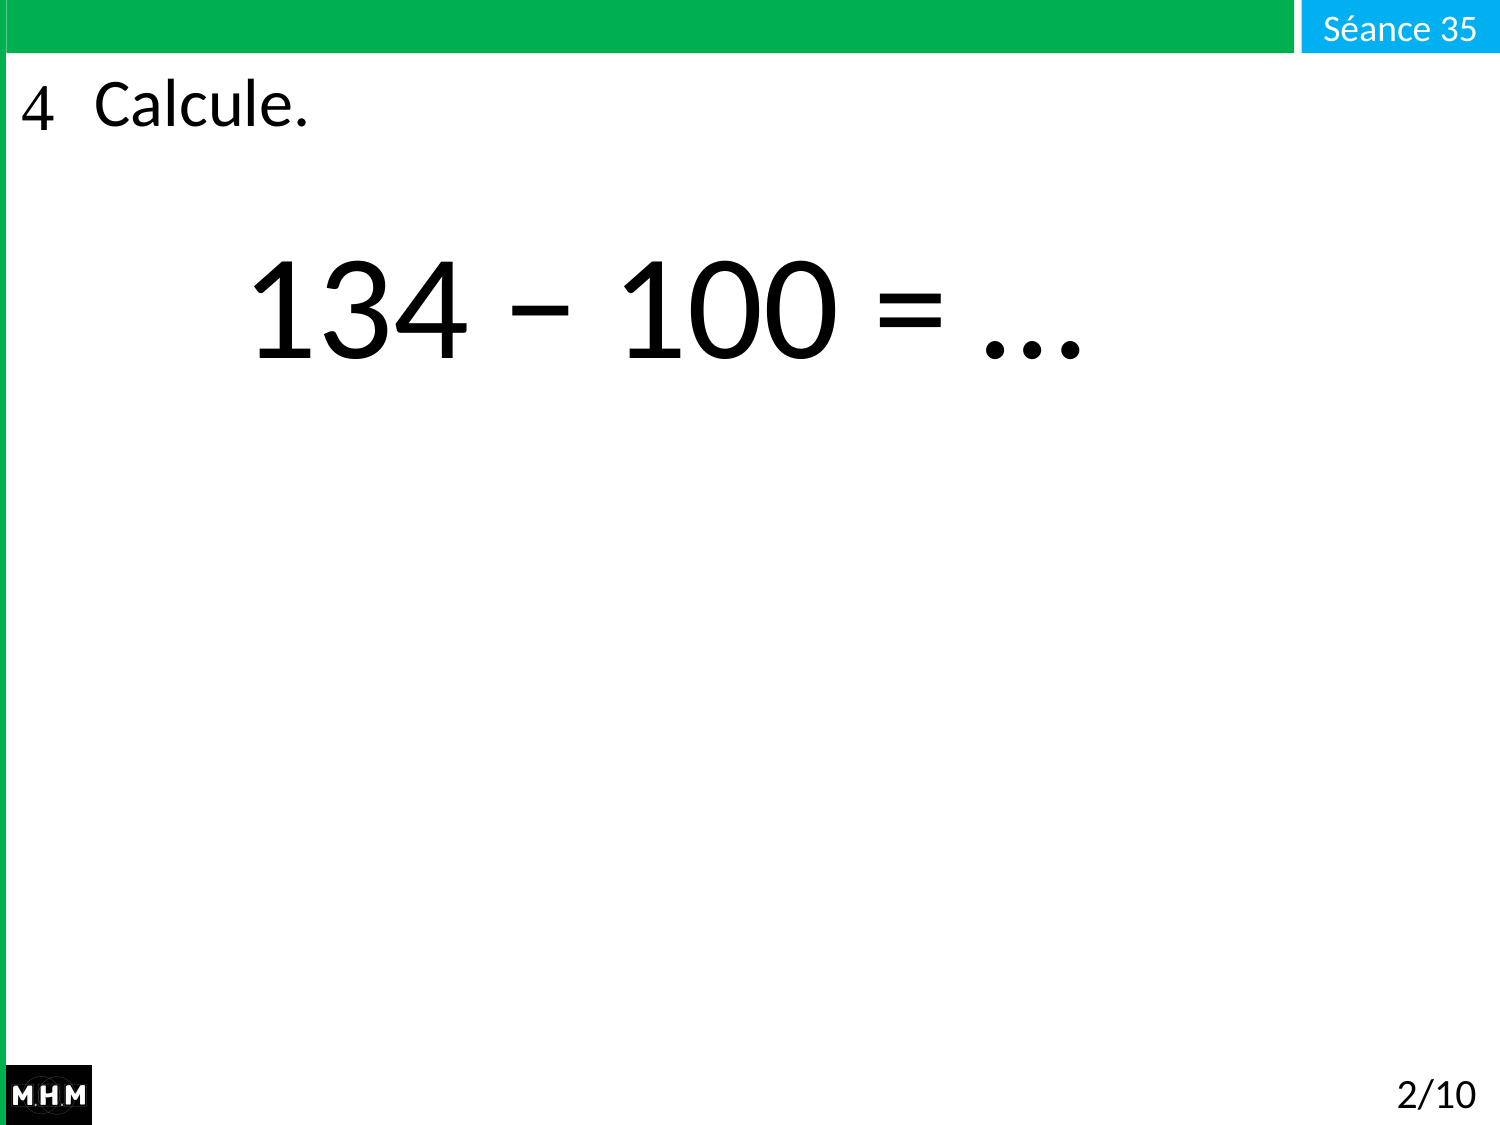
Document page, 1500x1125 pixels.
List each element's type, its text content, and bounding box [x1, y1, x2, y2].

text_box 134 − 100 = … [226, 200, 1274, 396]
title Calcule. [79, 60, 1374, 150]
picture [6, 1065, 92, 1125]
list 2/10 [1373, 1064, 1500, 1125]
